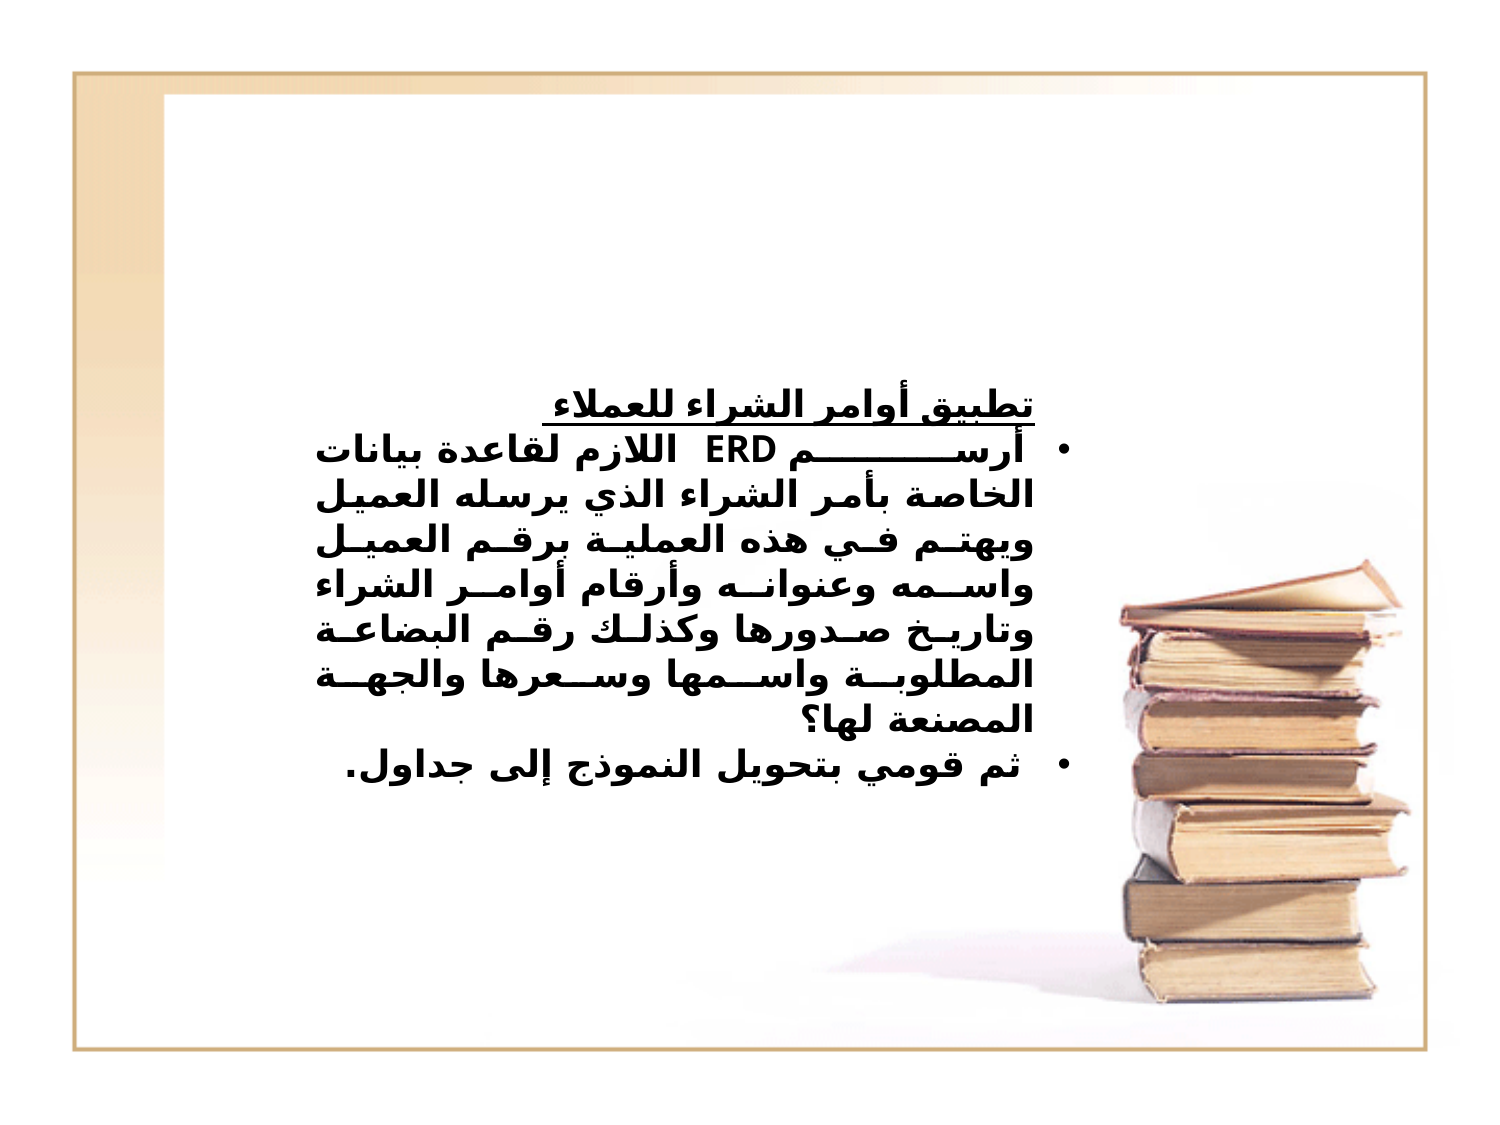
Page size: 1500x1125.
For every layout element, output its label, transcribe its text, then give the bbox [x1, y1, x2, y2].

text_box تطبيق أوامر الشراء للعملاء أرسم ERD اللازم لقاعدة بيانات الخاصة بأمر الشراء الذي يرسله العميل ويهتم في هذه العملية برقم العميل واسمه وعنوانه وأرقام أوامر الشراء وتاريخ صدورها وكذلك رقم البضاعة المطلوبة واسمها وسعرها والجهة المصنعة لها؟ ثم قومي بتحويل النموذج إلى جداول. [299, 373, 1125, 793]
picture [0, 0, 1500, 1125]
